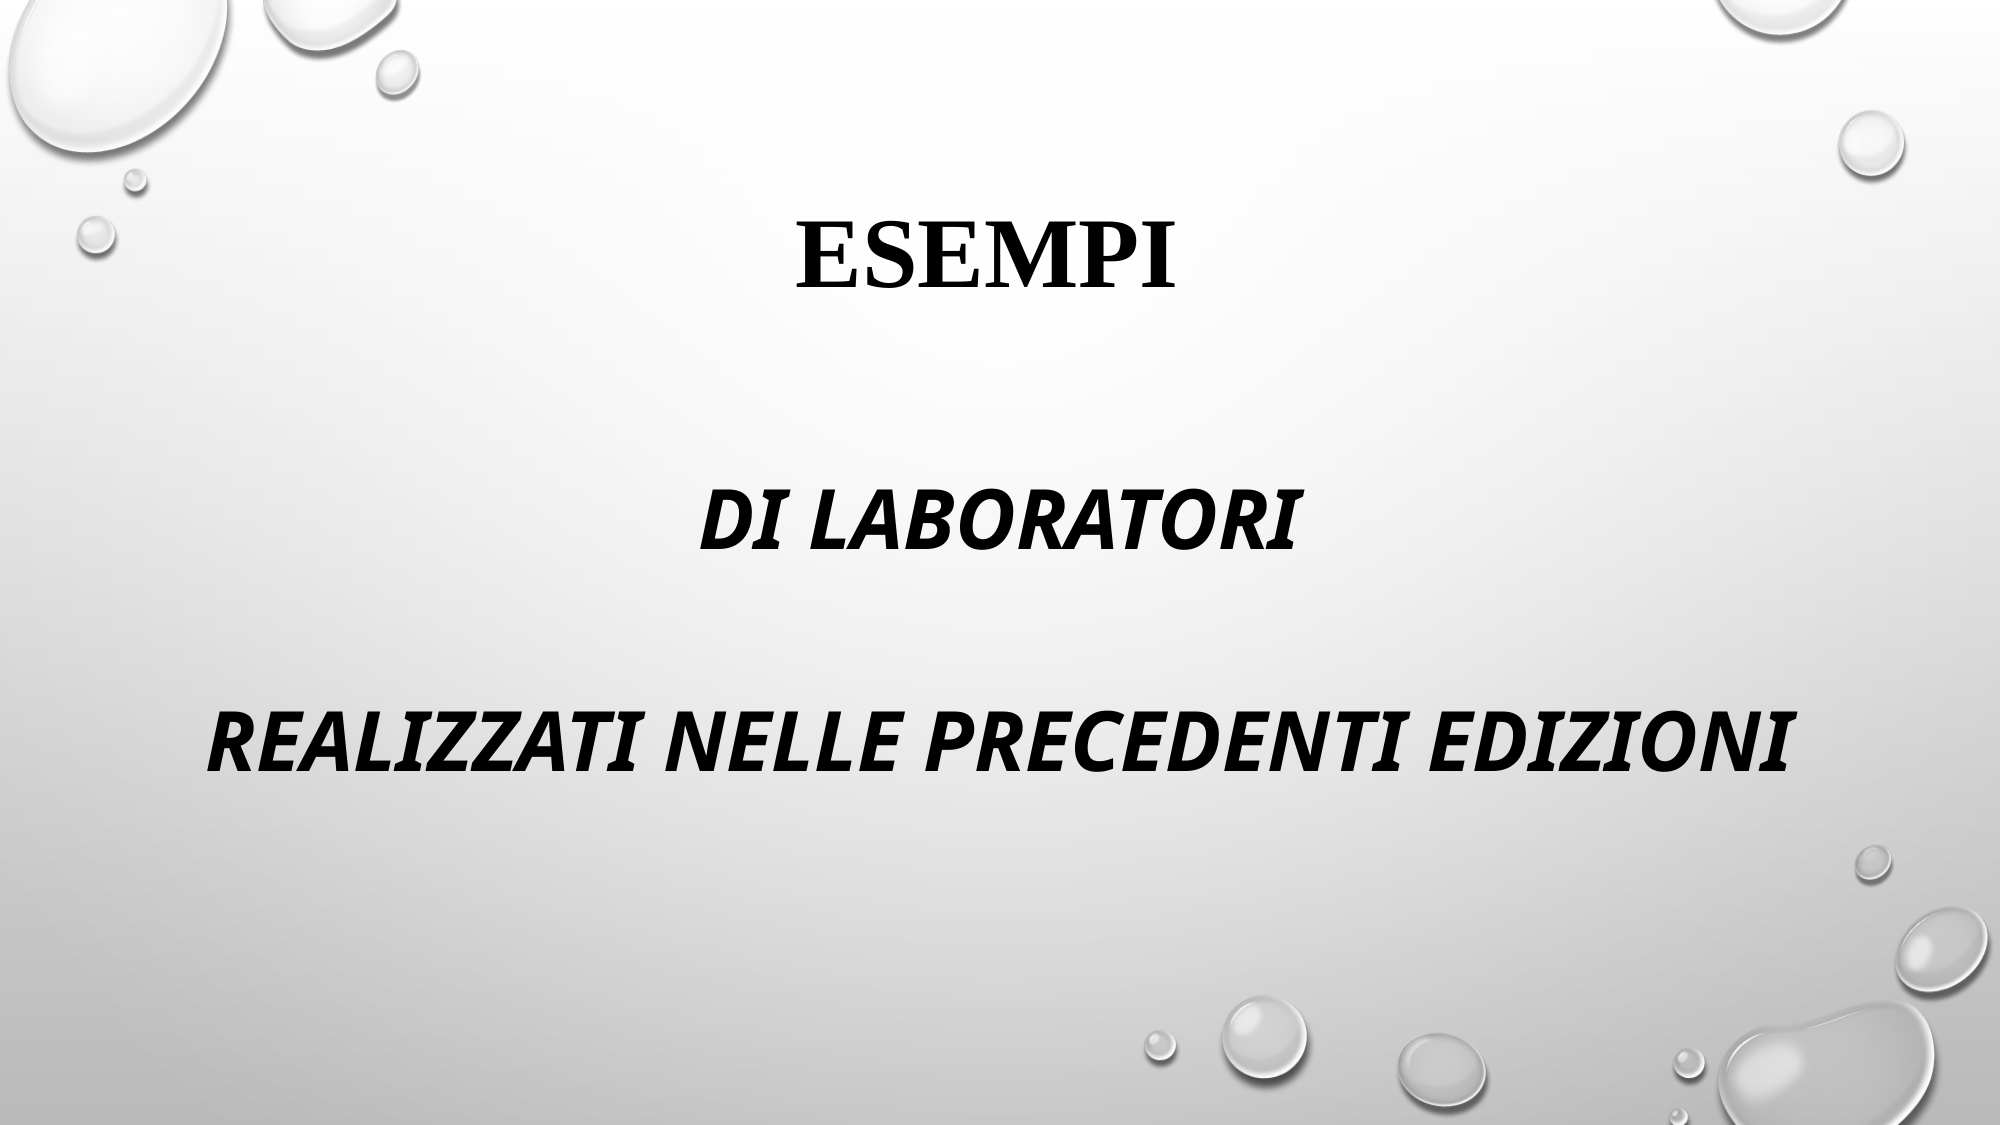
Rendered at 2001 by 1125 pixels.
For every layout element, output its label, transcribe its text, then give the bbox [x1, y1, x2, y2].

picture [0, 0, 2000, 1125]
title ESEMPI [149, 101, 1851, 314]
list DI LABORATORI REALIZZATI NELLE PRECEDENTI EDIZIONI [149, 349, 1850, 992]
